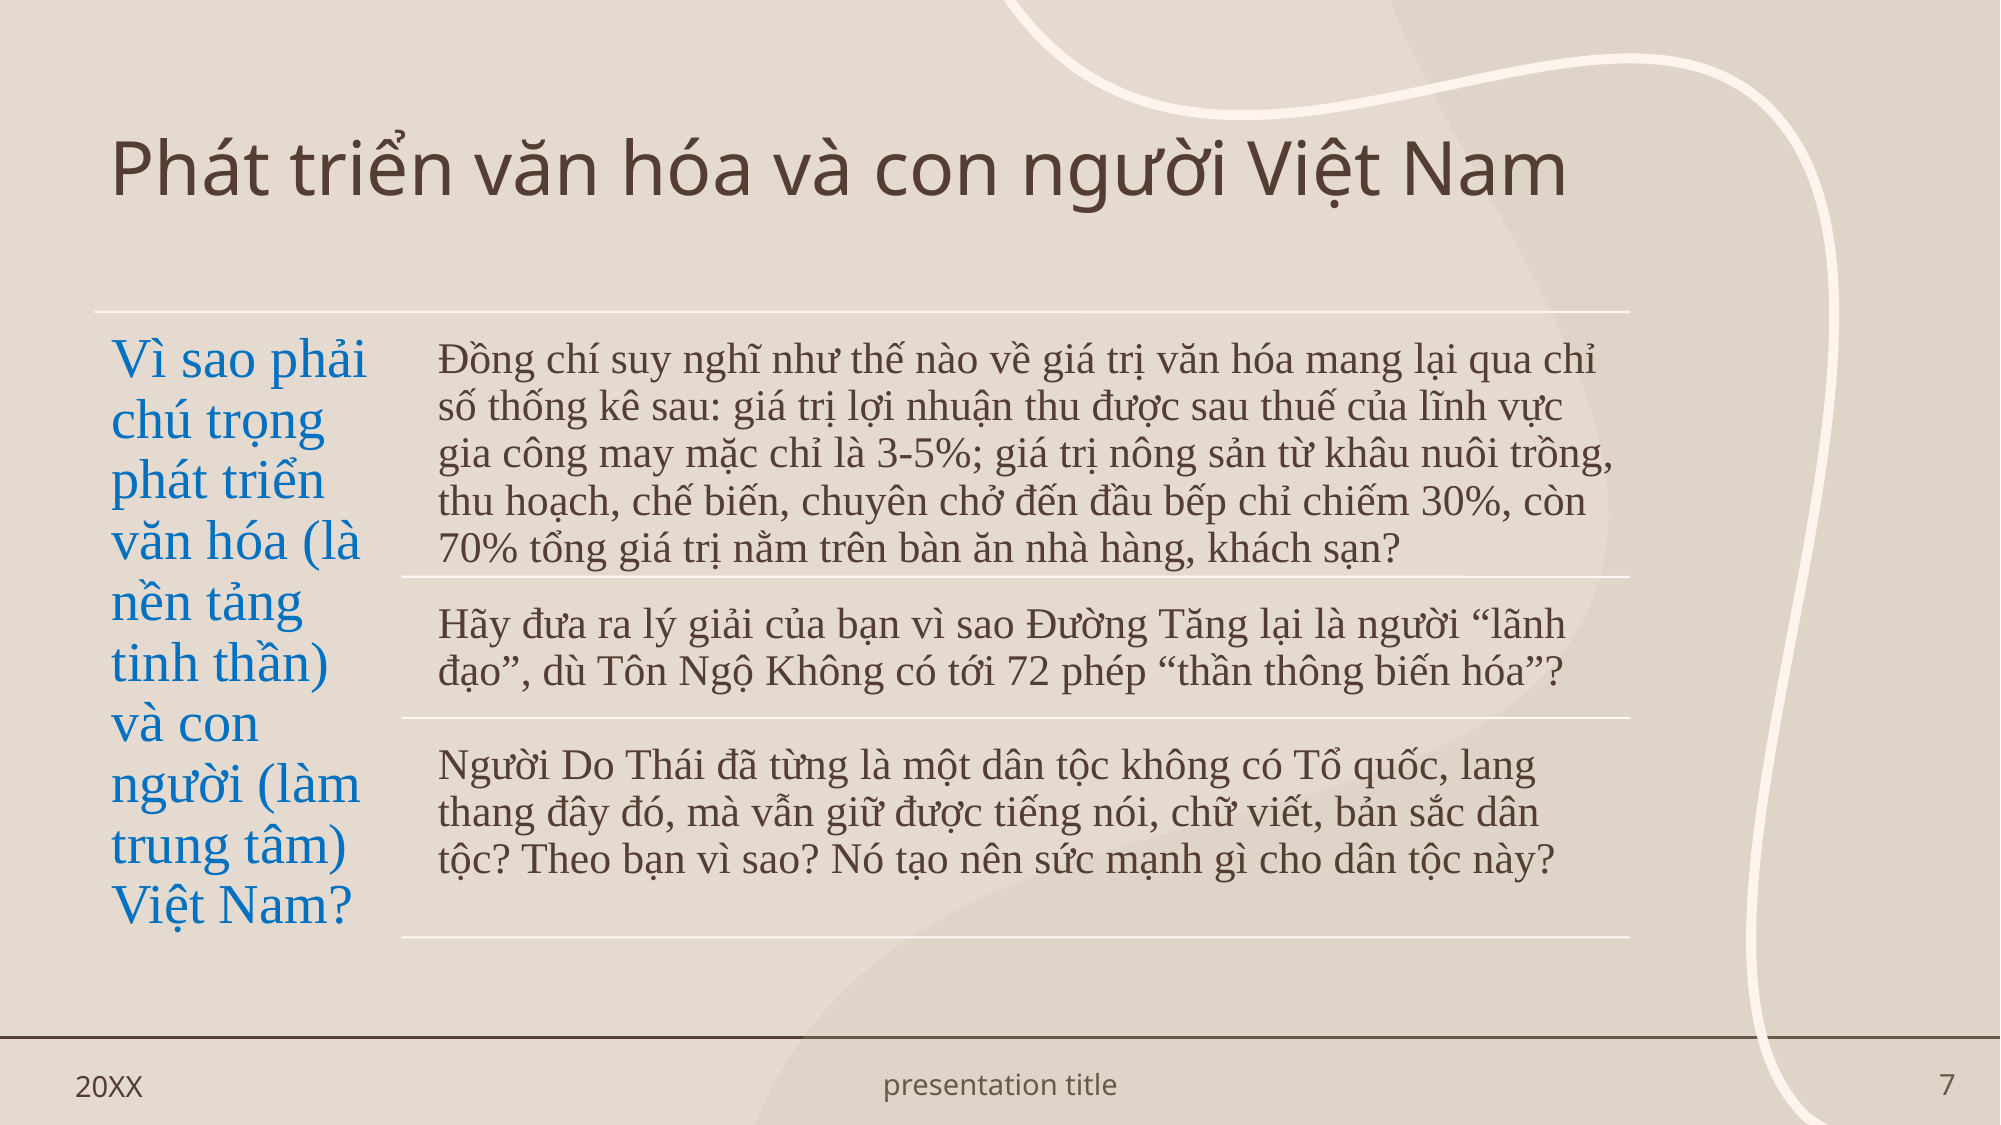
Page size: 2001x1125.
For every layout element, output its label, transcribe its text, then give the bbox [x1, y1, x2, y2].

slide_number 7 [1808, 1060, 1971, 1112]
title Phát triển văn hóa và con người Việt Nam [94, 115, 1820, 227]
slide_number 20XX [60, 1060, 222, 1112]
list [94, 311, 1631, 948]
footer presentation title [718, 1060, 1283, 1112]
